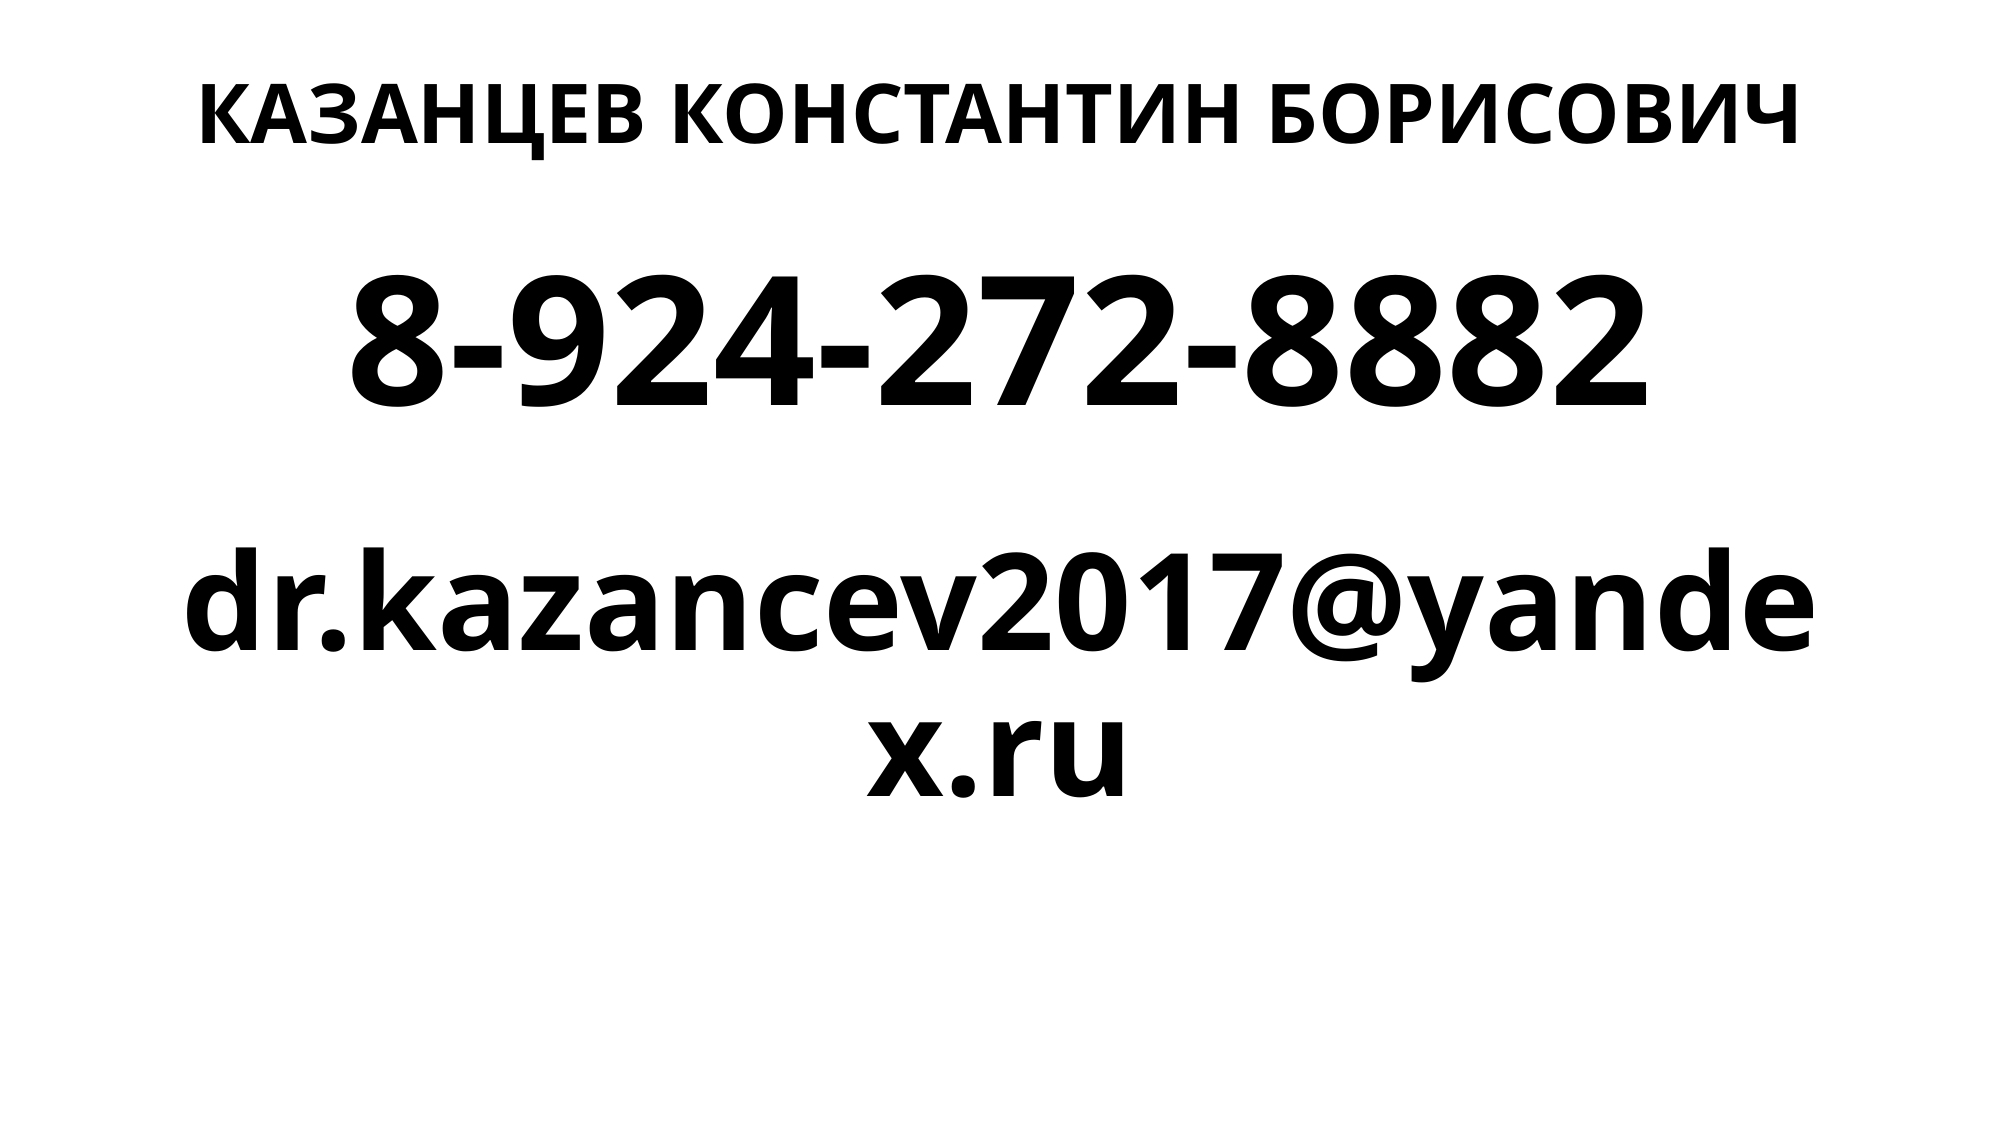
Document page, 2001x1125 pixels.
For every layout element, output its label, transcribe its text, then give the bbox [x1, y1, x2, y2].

title КАЗАНЦЕВ КОНСТАНТИН БОРИСОВИЧ 8-924-272-8882 dr.kazancev2017@yandex.ru [137, 59, 1863, 1026]
